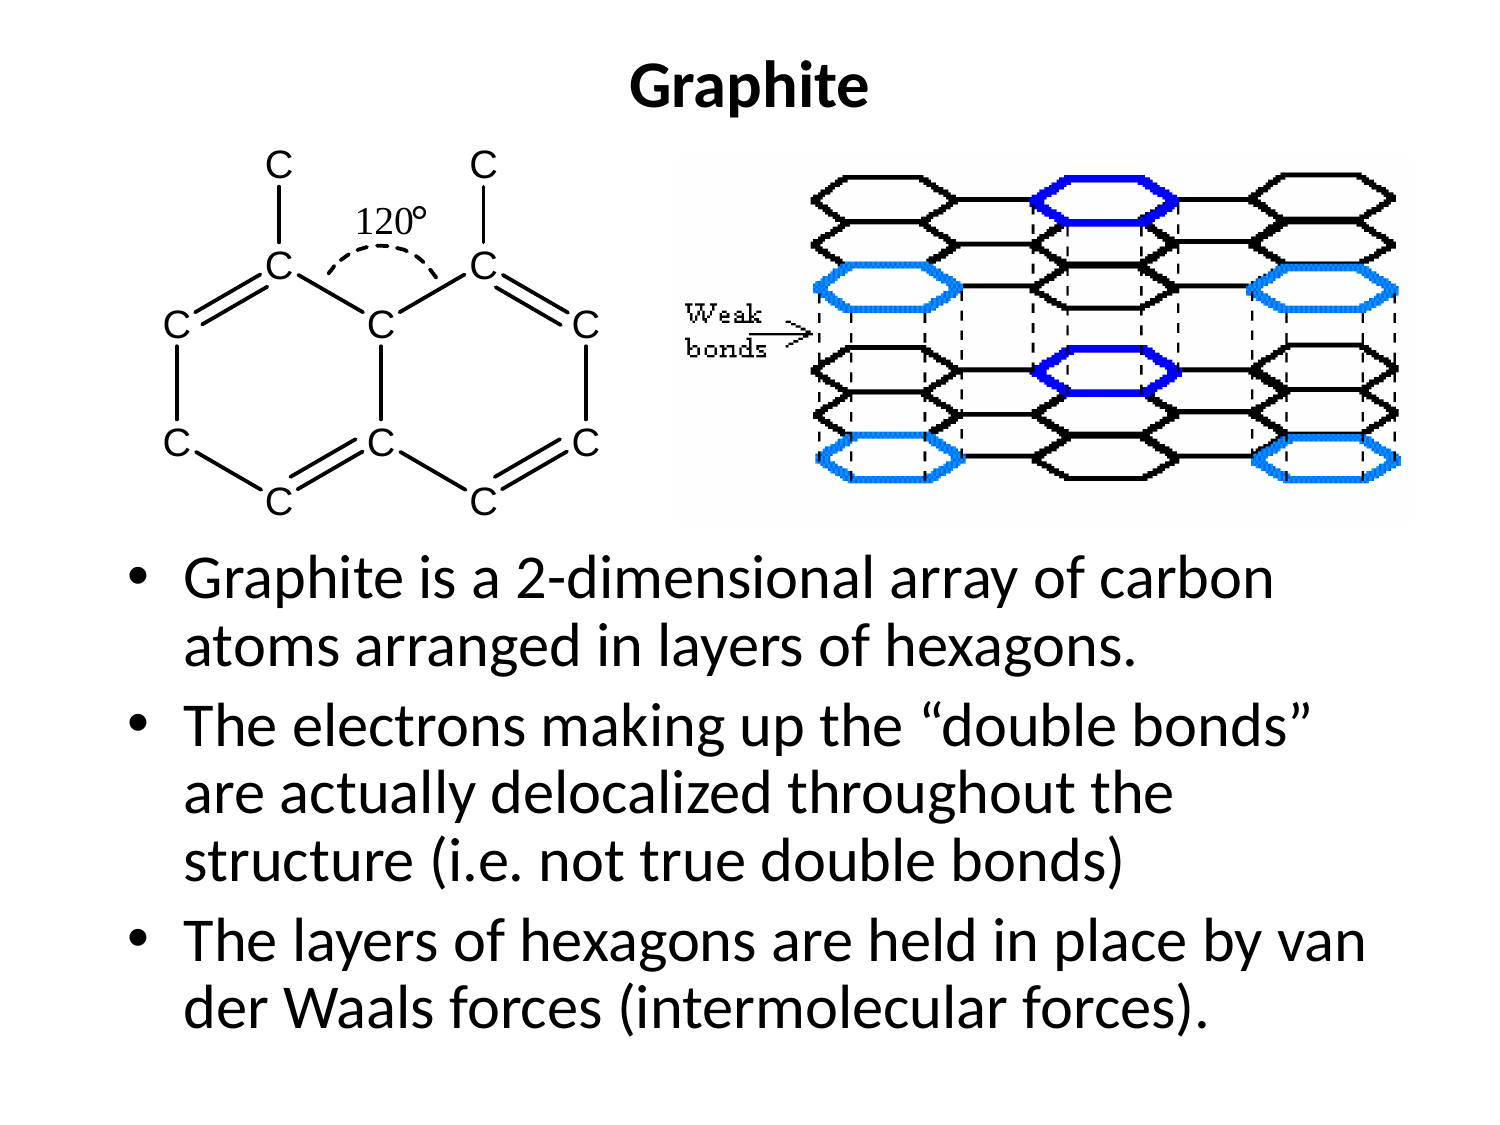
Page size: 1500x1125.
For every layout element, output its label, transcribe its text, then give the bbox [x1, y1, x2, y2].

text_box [162, 147, 601, 516]
list Graphite is a 2-dimensional array of carbon atoms arranged in layers of hexagons. The electrons making up the “double bonds” are actually delocalized throughout the structure (i.e. not true double bonds) The layers of hexagons are held in place by van der Waals forces (intermolecular forces). [112, 537, 1388, 1063]
title Graphite [112, 49, 1388, 113]
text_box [674, 155, 1413, 526]
